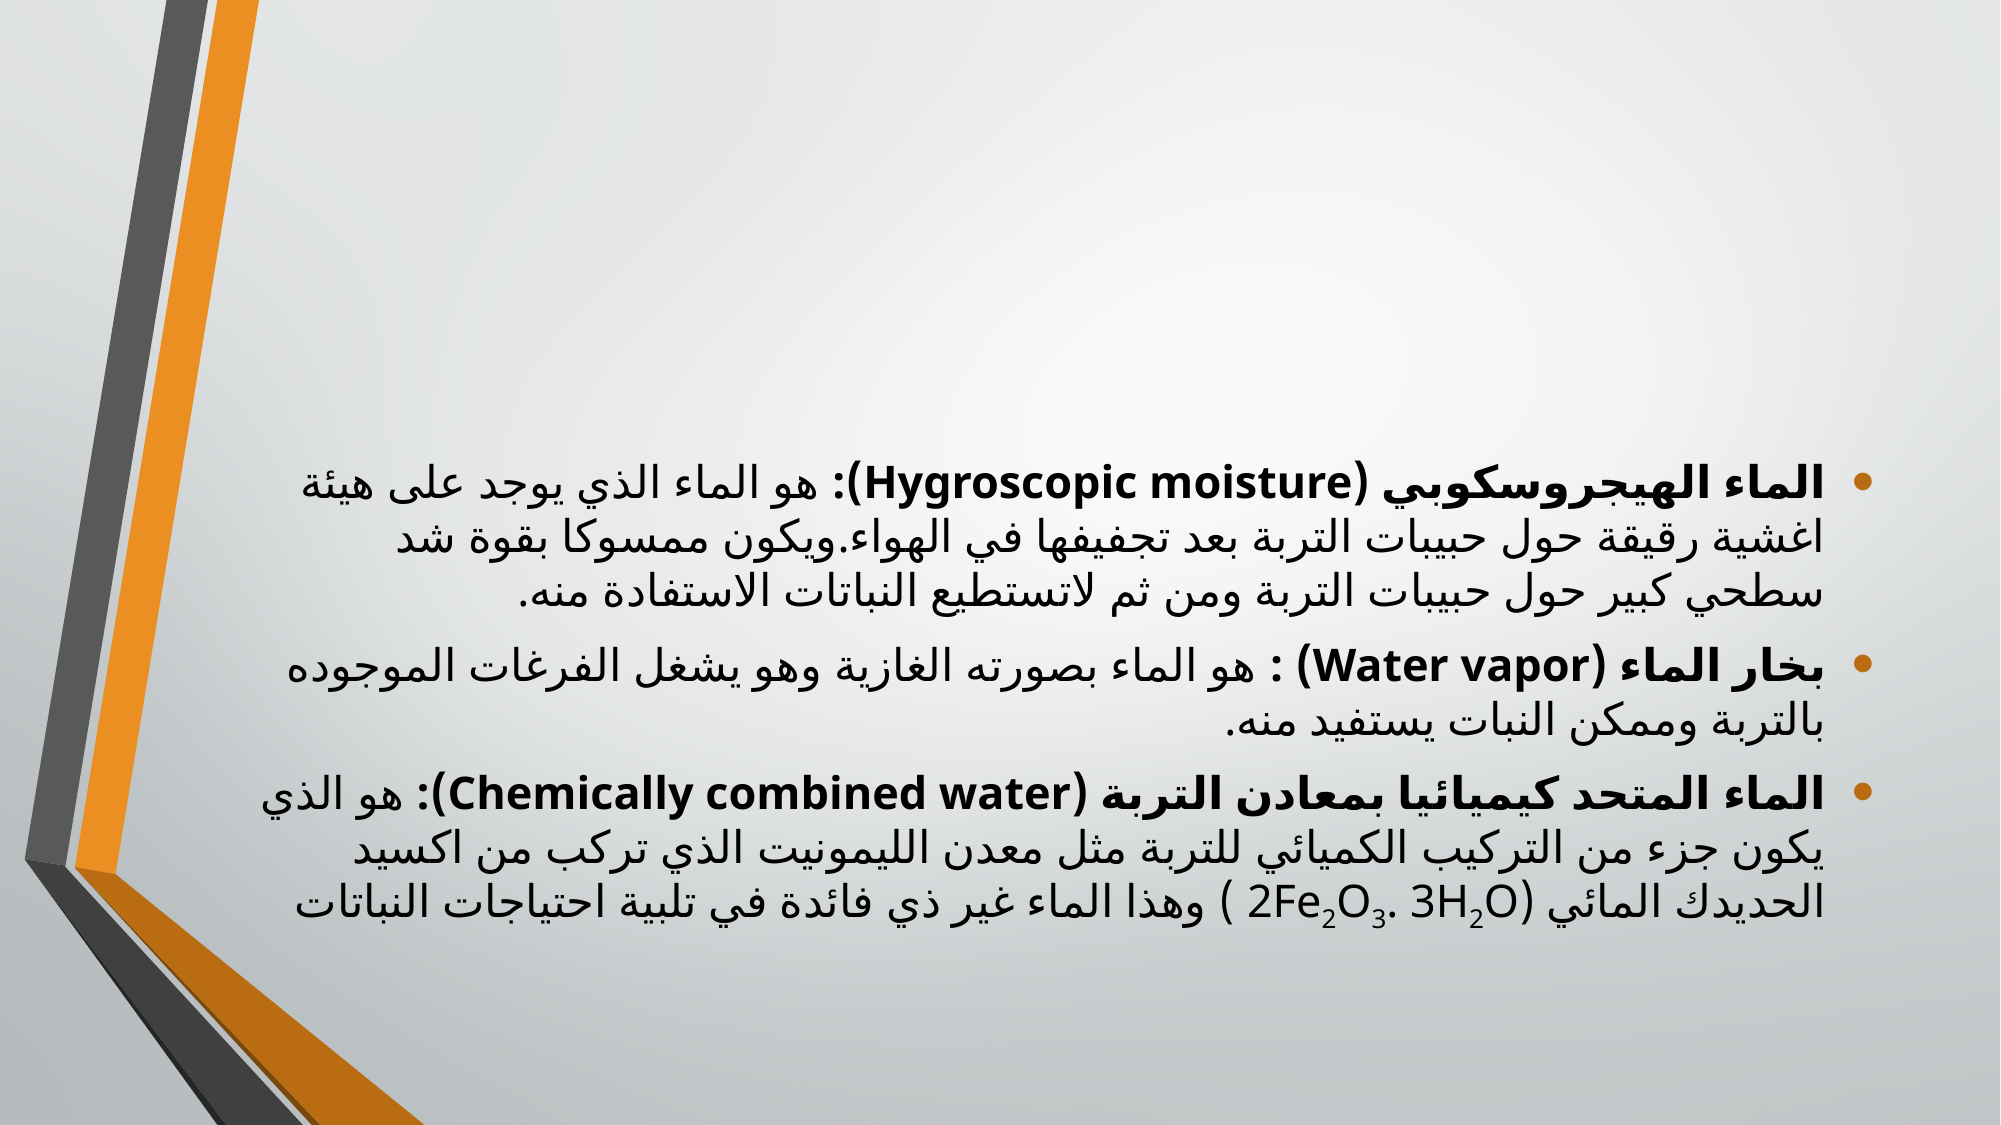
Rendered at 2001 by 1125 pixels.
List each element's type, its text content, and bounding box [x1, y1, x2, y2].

list الماء الهيجروسكوبي (Hygroscopic moisture): هو الماء الذي يوجد على هيئة اغشية رقيقة حول حبيبات التربة بعد تجفيفها في الهواء.ويكون ممسوكا بقوة شد سطحي كبير حول حبيبات التربة ومن ثم لاتستطيع النباتات الاستفادة منه. بخار الماء (Water vapor) : هو الماء بصورته الغازية وهو يشغل الفرغات الموجوده بالتربة وممكن النبات يستفيد منه. الماء المتحد كيميائيا بمعادن التربة (Chemically combined water): هو الذي يكون جزء من التركيب الكميائي للتربة مثل معدن الليمونيت الذي تركب من اكسيد الحديدك المائي (2Fe2O3. 3H2O ) وهذا الماء غير ذي فائدة في تلبية احتياجات النباتات [243, 437, 1887, 950]
